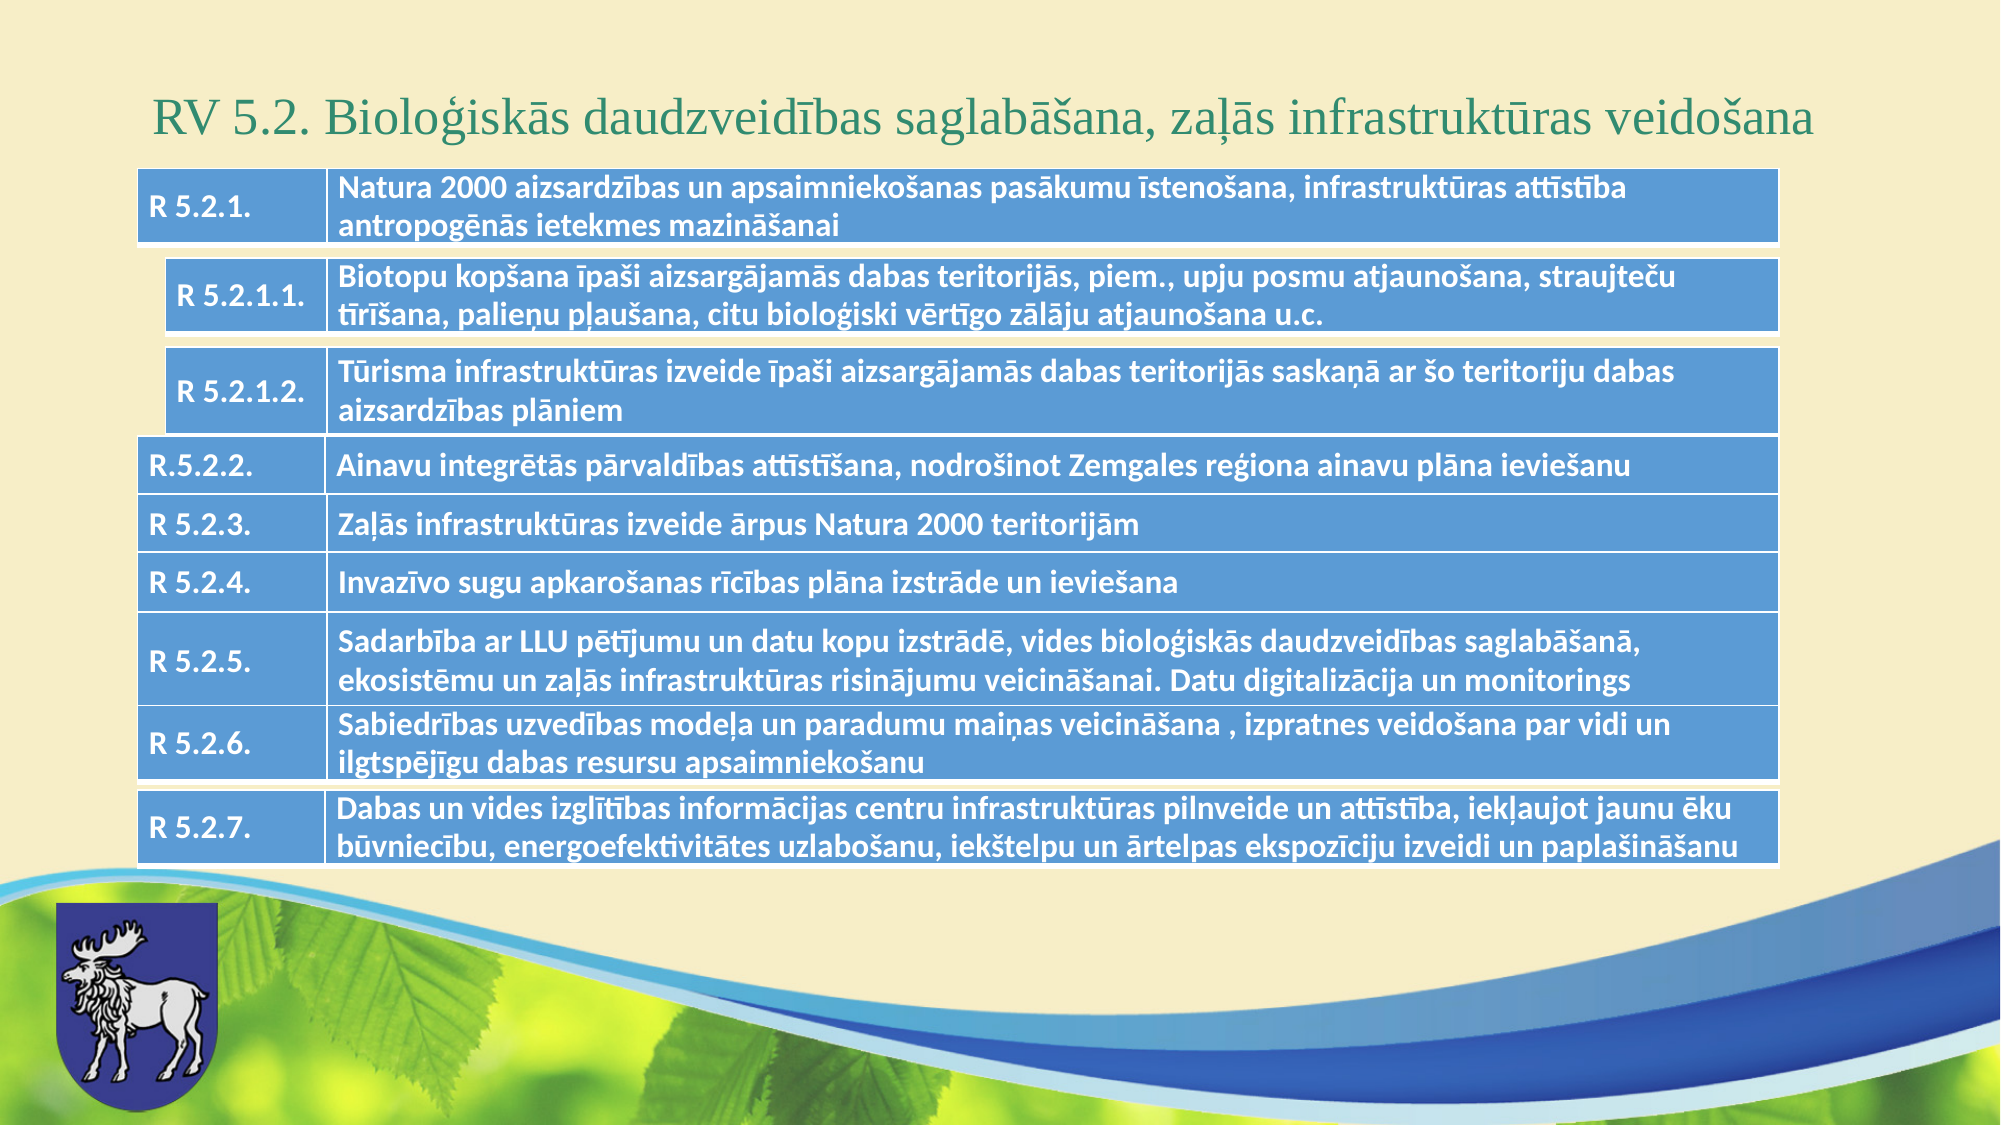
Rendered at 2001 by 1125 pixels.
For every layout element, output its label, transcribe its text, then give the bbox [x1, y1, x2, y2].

title RV 5.2. Bioloģiskās daudzveidības saglabāšana, zaļās infrastruktūras veidošana [137, 59, 1863, 278]
table_header R 5.2.1.1. [166, 259, 326, 331]
table_header Biotopu kopšana īpaši aizsargājamās dabas teritorijās, piem., upju posmu atjaunošana, straujteču tīrīšana, palieņu pļaušana, citu bioloģiski vērtīgo zālāju atjaunošana u.c. [328, 259, 1778, 331]
table_header Sadarbība ar LLU pētījumu un datu kopu izstrādē, vides bioloģiskās daudzveidības saglabāšanā, ekosistēmu un zaļās infrastruktūras risinājumu veicināšanai. Datu digitalizācija un monitorings [328, 613, 1778, 705]
table_header R 5.2.5. [138, 613, 326, 705]
table_header Dabas un vides izglītības informācijas centru infrastruktūras pilnveide un attīstība, iekļaujot jaunu ēku būvniecību, energoefektivitātes uzlabošanu, iekštelpu un ārtelpas ekspozīciju izveidi un paplašināšanu [326, 791, 1778, 863]
table_header R 5.2.1.2. [166, 348, 326, 433]
table_header R.5.2.2. [138, 437, 324, 493]
table_header Ainavu integrētās pārvaldības attīstīšana, nodrošinot Zemgales reģiona ainavu plāna ieviešanu [326, 437, 1778, 493]
table_header Tūrisma infrastruktūras izveide īpaši aizsargājamās dabas teritorijās saskaņā ar šo teritoriju dabas aizsardzības plāniem [328, 348, 1778, 433]
table_header R 5.2.3. [138, 495, 326, 551]
table_header Natura 2000 aizsardzības un apsaimniekošanas pasākumu īstenošana, infrastruktūras attīstība antropogēnās ietekmes mazināšanai [328, 169, 1778, 242]
table_header R 5.2.4. [138, 553, 326, 611]
table_header Invazīvo sugu apkarošanas rīcības plāna izstrāde un ieviešana [328, 553, 1778, 611]
table_header Zaļās infrastruktūras izveide ārpus Natura 2000 teritorijām [328, 495, 1778, 551]
table_header R 5.2.7. [138, 791, 324, 863]
picture [0, 0, 2001, 1125]
table_header R 5.2.6. [138, 706, 326, 779]
table_header R 5.2.1. [138, 169, 326, 242]
table_header Sabiedrības uzvedības modeļa un paradumu maiņas veicināšana , izpratnes veidošana par vidi un ilgtspējīgu dabas resursu apsaimniekošanu [328, 706, 1778, 779]
